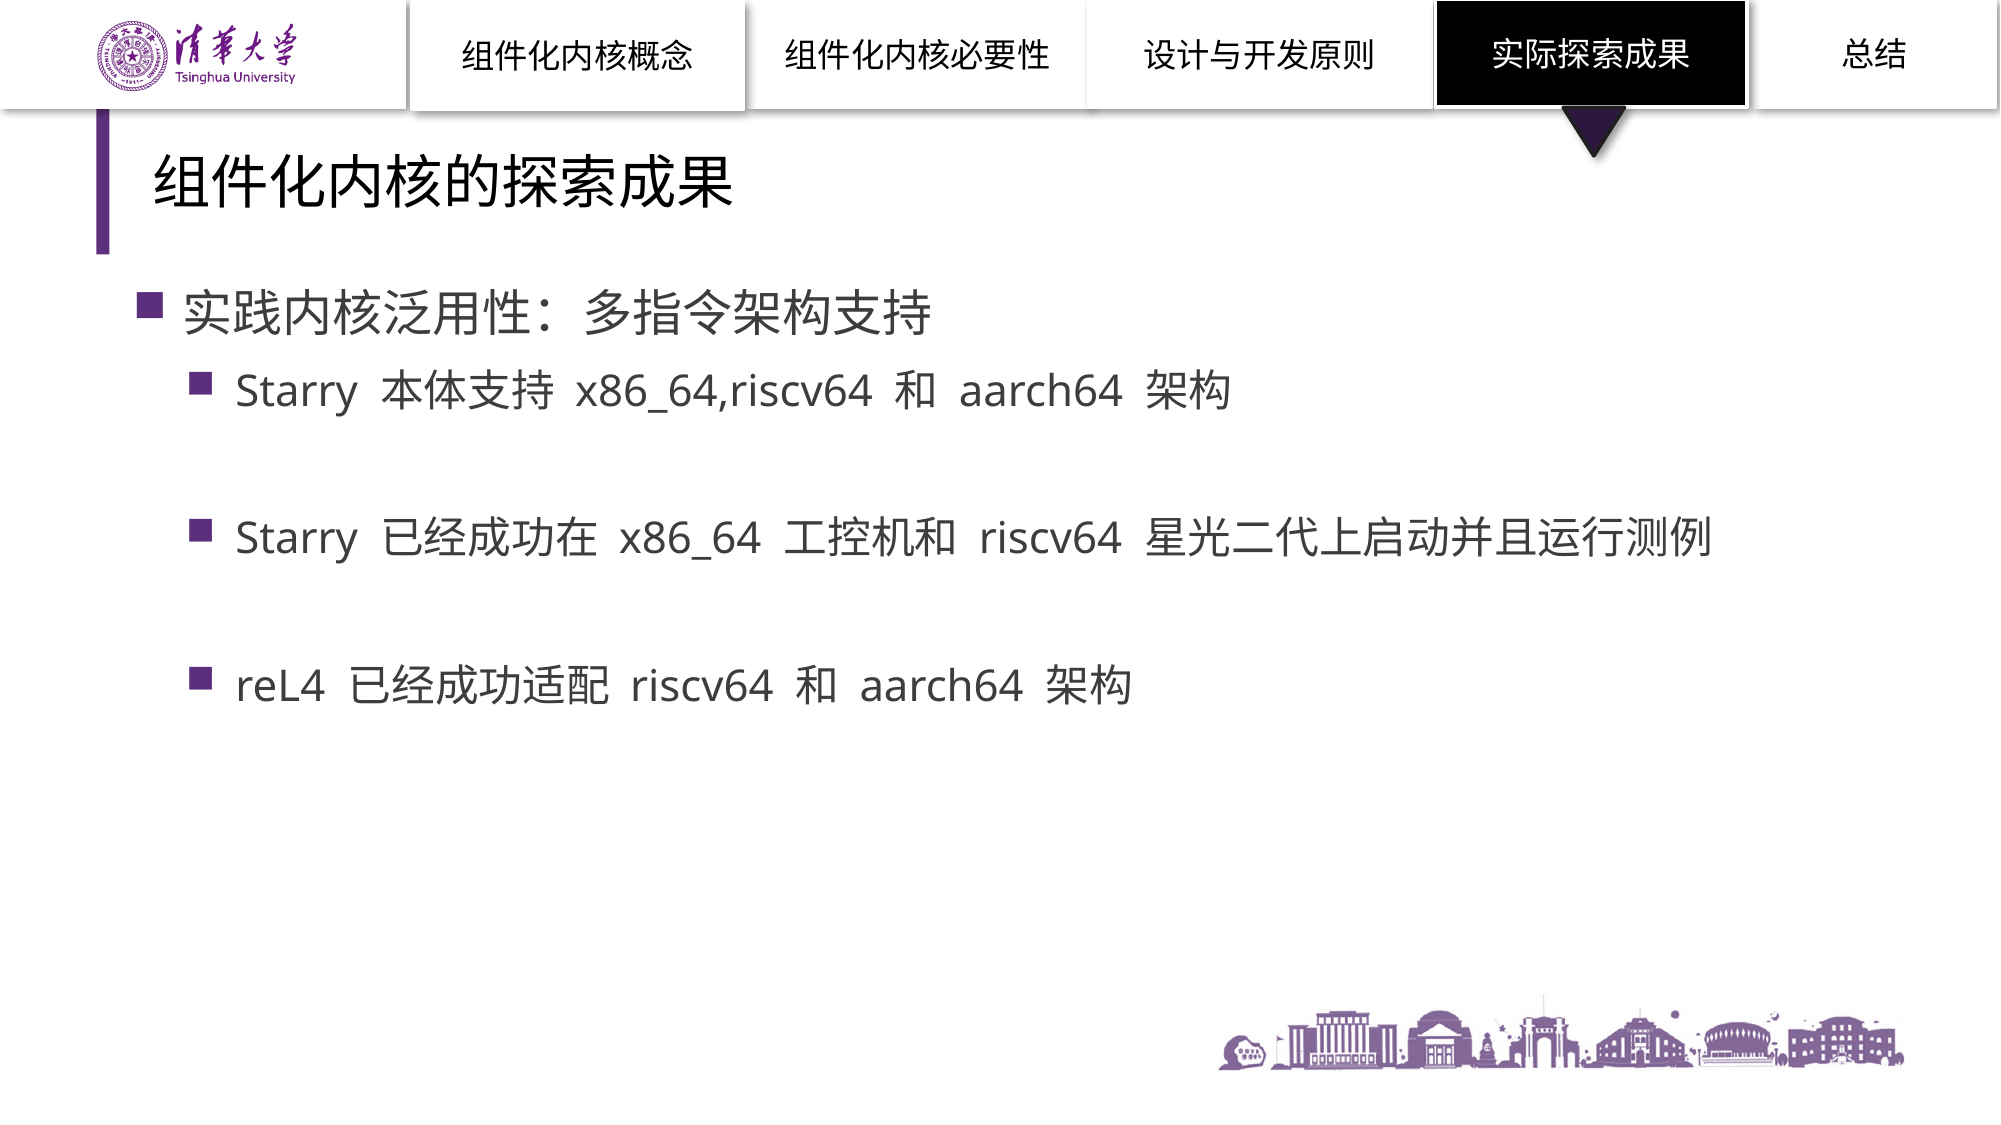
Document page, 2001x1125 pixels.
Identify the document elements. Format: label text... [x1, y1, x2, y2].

text_box 组件化内核必要性 [748, 0, 1088, 108]
picture [1217, 993, 1905, 1071]
list 实践内核泛用性：多指令架构支持 Starry 本体支持 x86_64,riscv64 和 aarch64 架构 Starry 已经成功在 x86_64 工控机和 riscv64 星光二代上启动并且运行测例 reL4 已经成功适配 riscv64 和 aarch64 架构 [117, 273, 1829, 1045]
text_box 组件化内核概念 [411, 2, 744, 110]
picture [85, 4, 319, 103]
text_box [1563, 107, 1625, 156]
text_box 设计与开发原则 [1088, 0, 1432, 108]
text_box 实际探索成果 [1435, 0, 1747, 108]
text_box [0, 0, 405, 108]
text_box 总结 [1754, 0, 1995, 108]
title 组件化内核的探索成果 [137, 116, 1863, 264]
